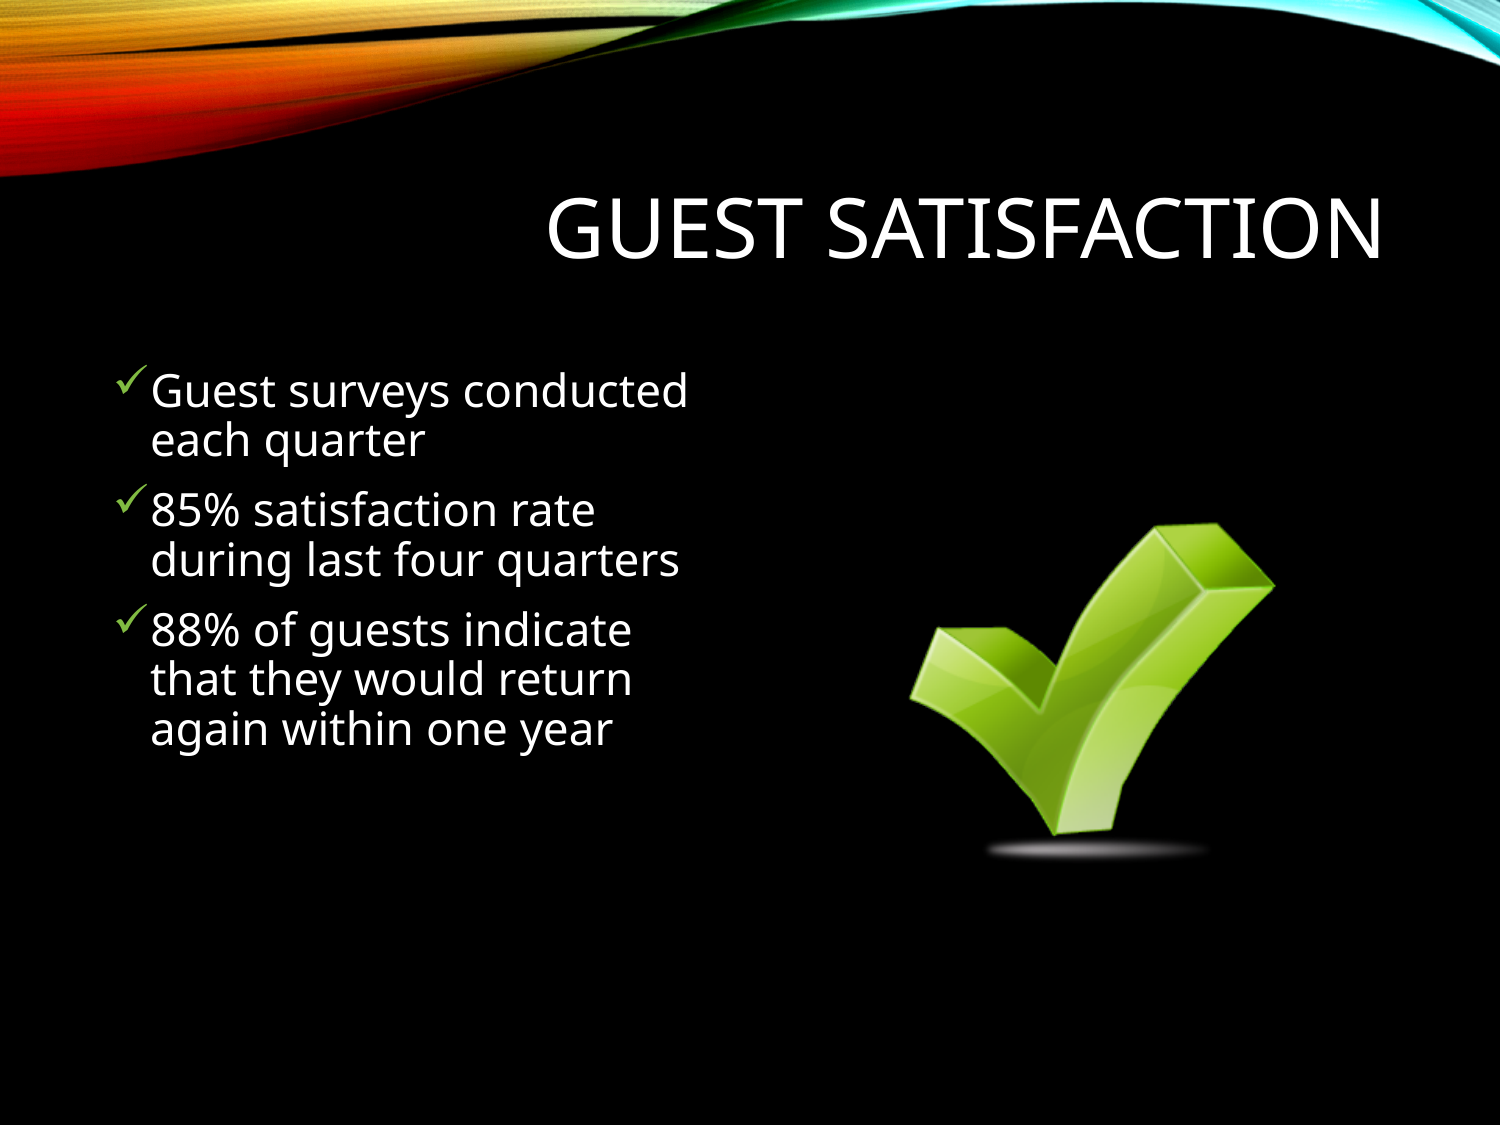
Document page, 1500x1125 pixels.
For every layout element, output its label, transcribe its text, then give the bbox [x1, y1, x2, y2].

title Guest Satisfaction [356, 125, 1403, 338]
list Guest surveys conducted each quarter 85% satisfaction rate during last four quarters 88% of guests indicate that they would return again within one year [97, 360, 739, 1028]
picture [0, 0, 1500, 178]
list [856, 468, 1308, 919]
